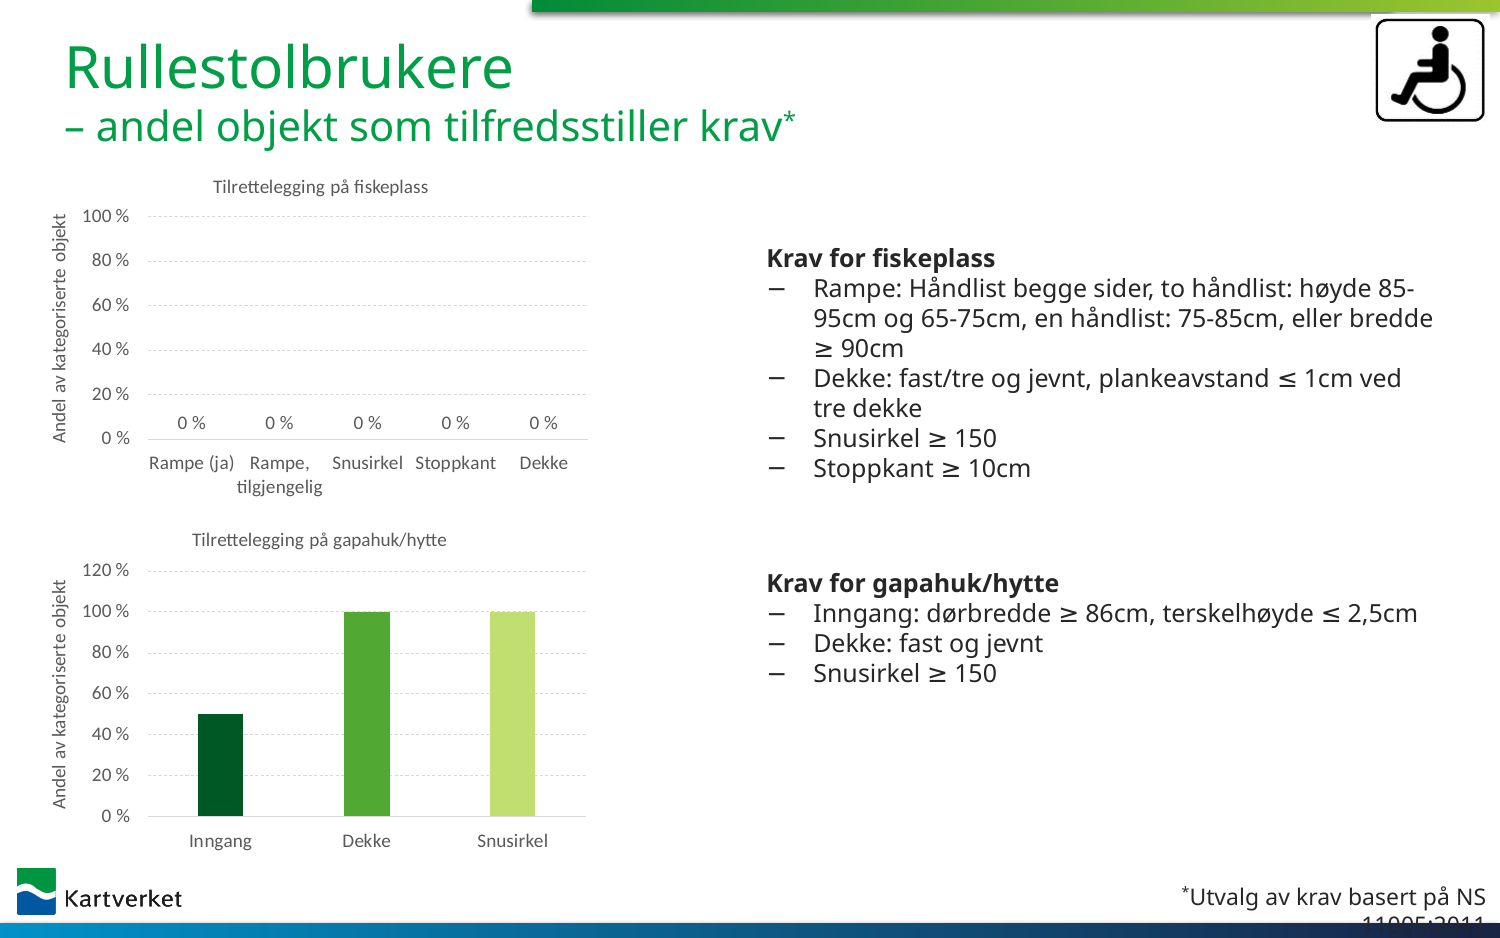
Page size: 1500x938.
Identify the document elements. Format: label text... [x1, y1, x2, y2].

text_box Krav for fiskeplass Rampe: Håndlist begge sider, to håndlist: høyde 85-95cm og 65-75cm, en håndlist: 75-85cm, eller bredde ≥ 90cm Dekke: fast/tre og jevnt, plankeavstand ≤ 1cm ved tre dekke Snusirkel ≥ 150 Stoppkant ≥ 10cm [751, 235, 1452, 490]
picture [1371, 13, 1491, 127]
picture [41, 166, 599, 505]
picture [41, 520, 597, 859]
text_box Rullestolbrukere – andel objekt som tilfredsstiller krav* [49, 29, 1431, 158]
text_box *Utvalg av krav basert på NS 11005:2011 [1068, 873, 1500, 938]
text_box Krav for gapahuk/hytte Inngang: dørbredde ≥ 86cm, terskelhøyde ≤ 2,5cm Dekke: fast og jevnt Snusirkel ≥ 150 [751, 560, 1452, 695]
